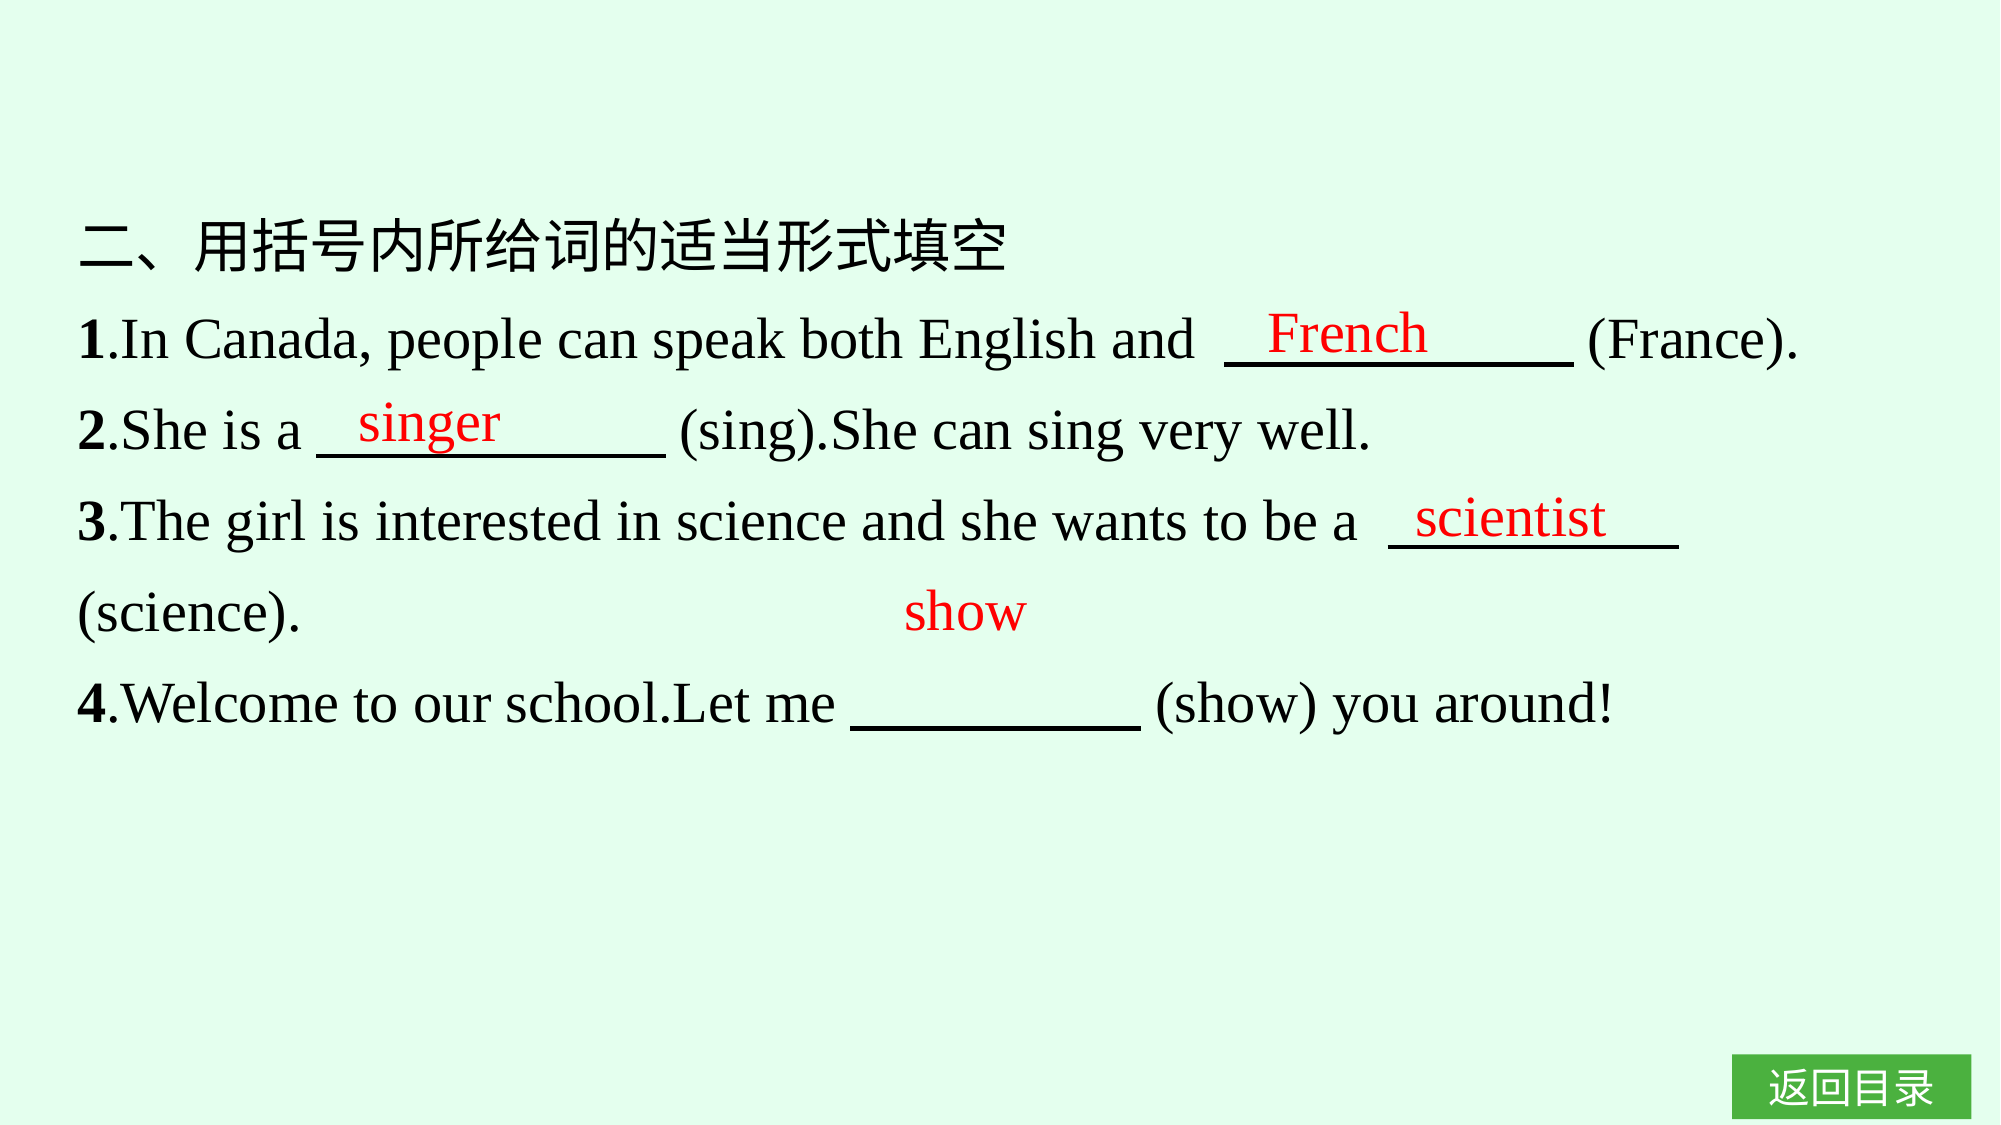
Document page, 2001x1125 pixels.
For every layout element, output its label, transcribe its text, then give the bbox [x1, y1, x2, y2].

text_box French [1252, 273, 1444, 372]
text_box 二、用括号内所给词的适当形式填空 1.In Canada, people can speak both English and (France). 2.She is a (sing).She can sing very well. 3.The girl is interested in science and she wants to be a (science). 4.Welcome to our school.Let me (show) you around! [62, 180, 1938, 741]
text_box show [889, 550, 1043, 650]
text_box singer [343, 361, 589, 461]
text_box scientist [1400, 456, 1622, 556]
